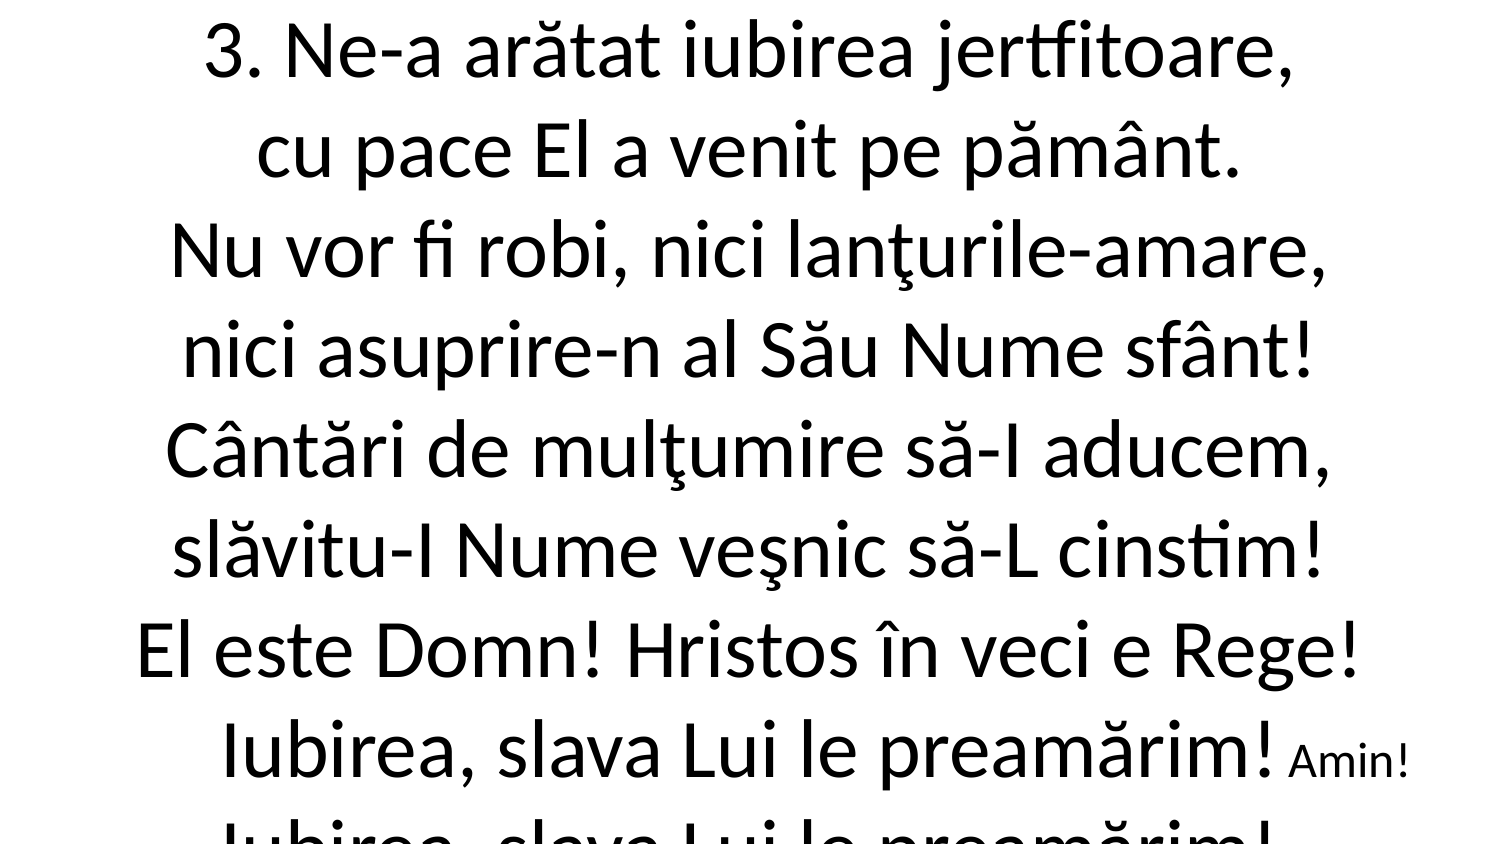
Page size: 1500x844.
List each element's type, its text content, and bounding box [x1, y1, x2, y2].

text_box 3. Ne-a arătat iubirea jertfitoare, cu pace El a venit pe pământ. Nu vor fi robi, nici lanţurile-amare, nici asuprire-n al Său Nume sfânt! Cântări de mulţumire să-I aducem, slăvitu-I Nume veşnic să-L cinstim! El este Domn! Hristos în veci e Rege! Iubirea, slava Lui le preamărim! Iubirea, slava Lui le preamărim! [120, 0, 1380, 844]
text_box Amin! [1273, 674, 1427, 795]
